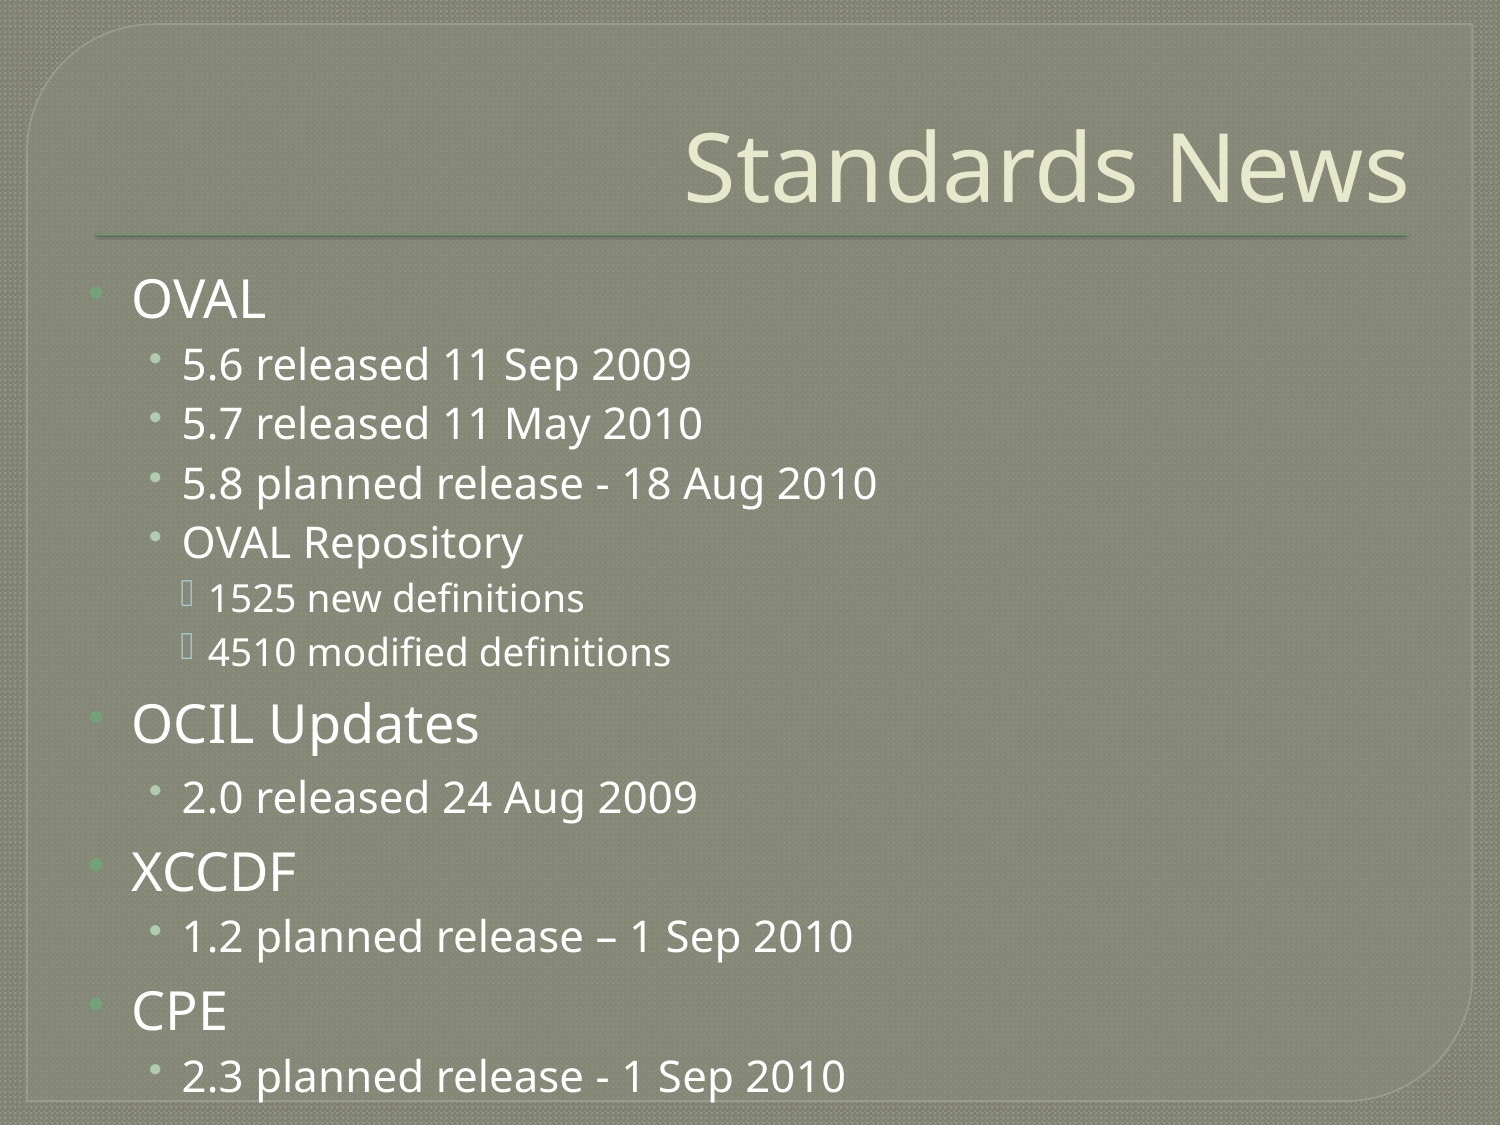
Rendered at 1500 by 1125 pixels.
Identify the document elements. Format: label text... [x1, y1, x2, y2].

list OVAL 5.6 released 11 Sep 2009 5.7 released 11 May 2010 5.8 planned release - 18 Aug 2010 OVAL Repository 1525 new definitions 4510 modified definitions OCIL Updates 2.0 released 24 Aug 2009 XCCDF 1.2 planned release – 1 Sep 2010 CPE 2.3 planned release - 1 Sep 2010 [75, 257, 1425, 1113]
title Standards News [75, 41, 1425, 230]
